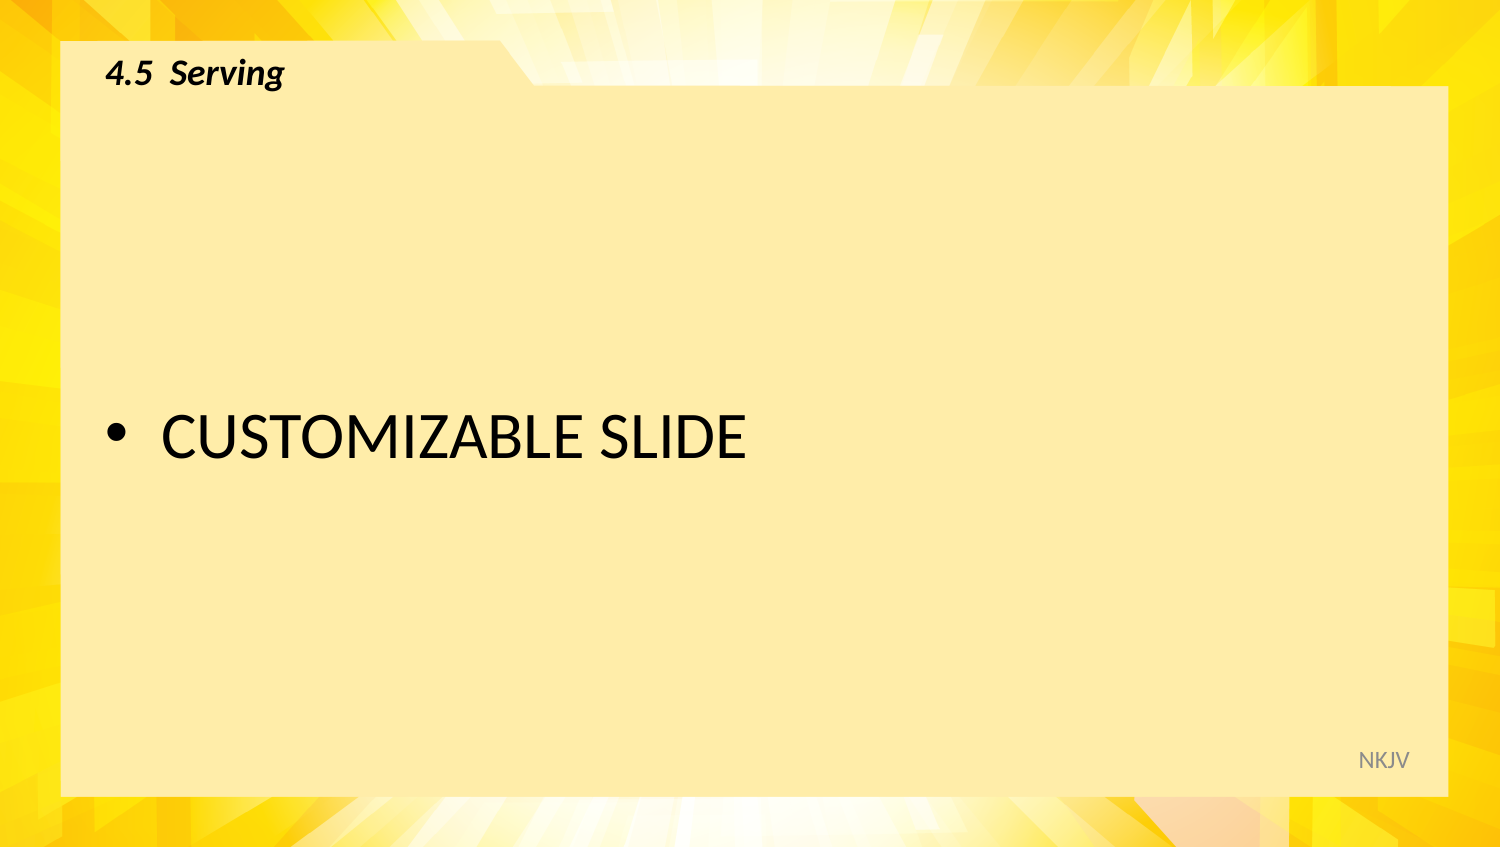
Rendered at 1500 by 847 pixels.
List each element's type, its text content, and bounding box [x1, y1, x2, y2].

title 4.5 Serving [89, 33, 1420, 108]
footer NKJV [950, 736, 1425, 782]
list CUSTOMIZABLE SLIDE [89, 141, 1403, 722]
picture [0, 0, 1500, 847]
